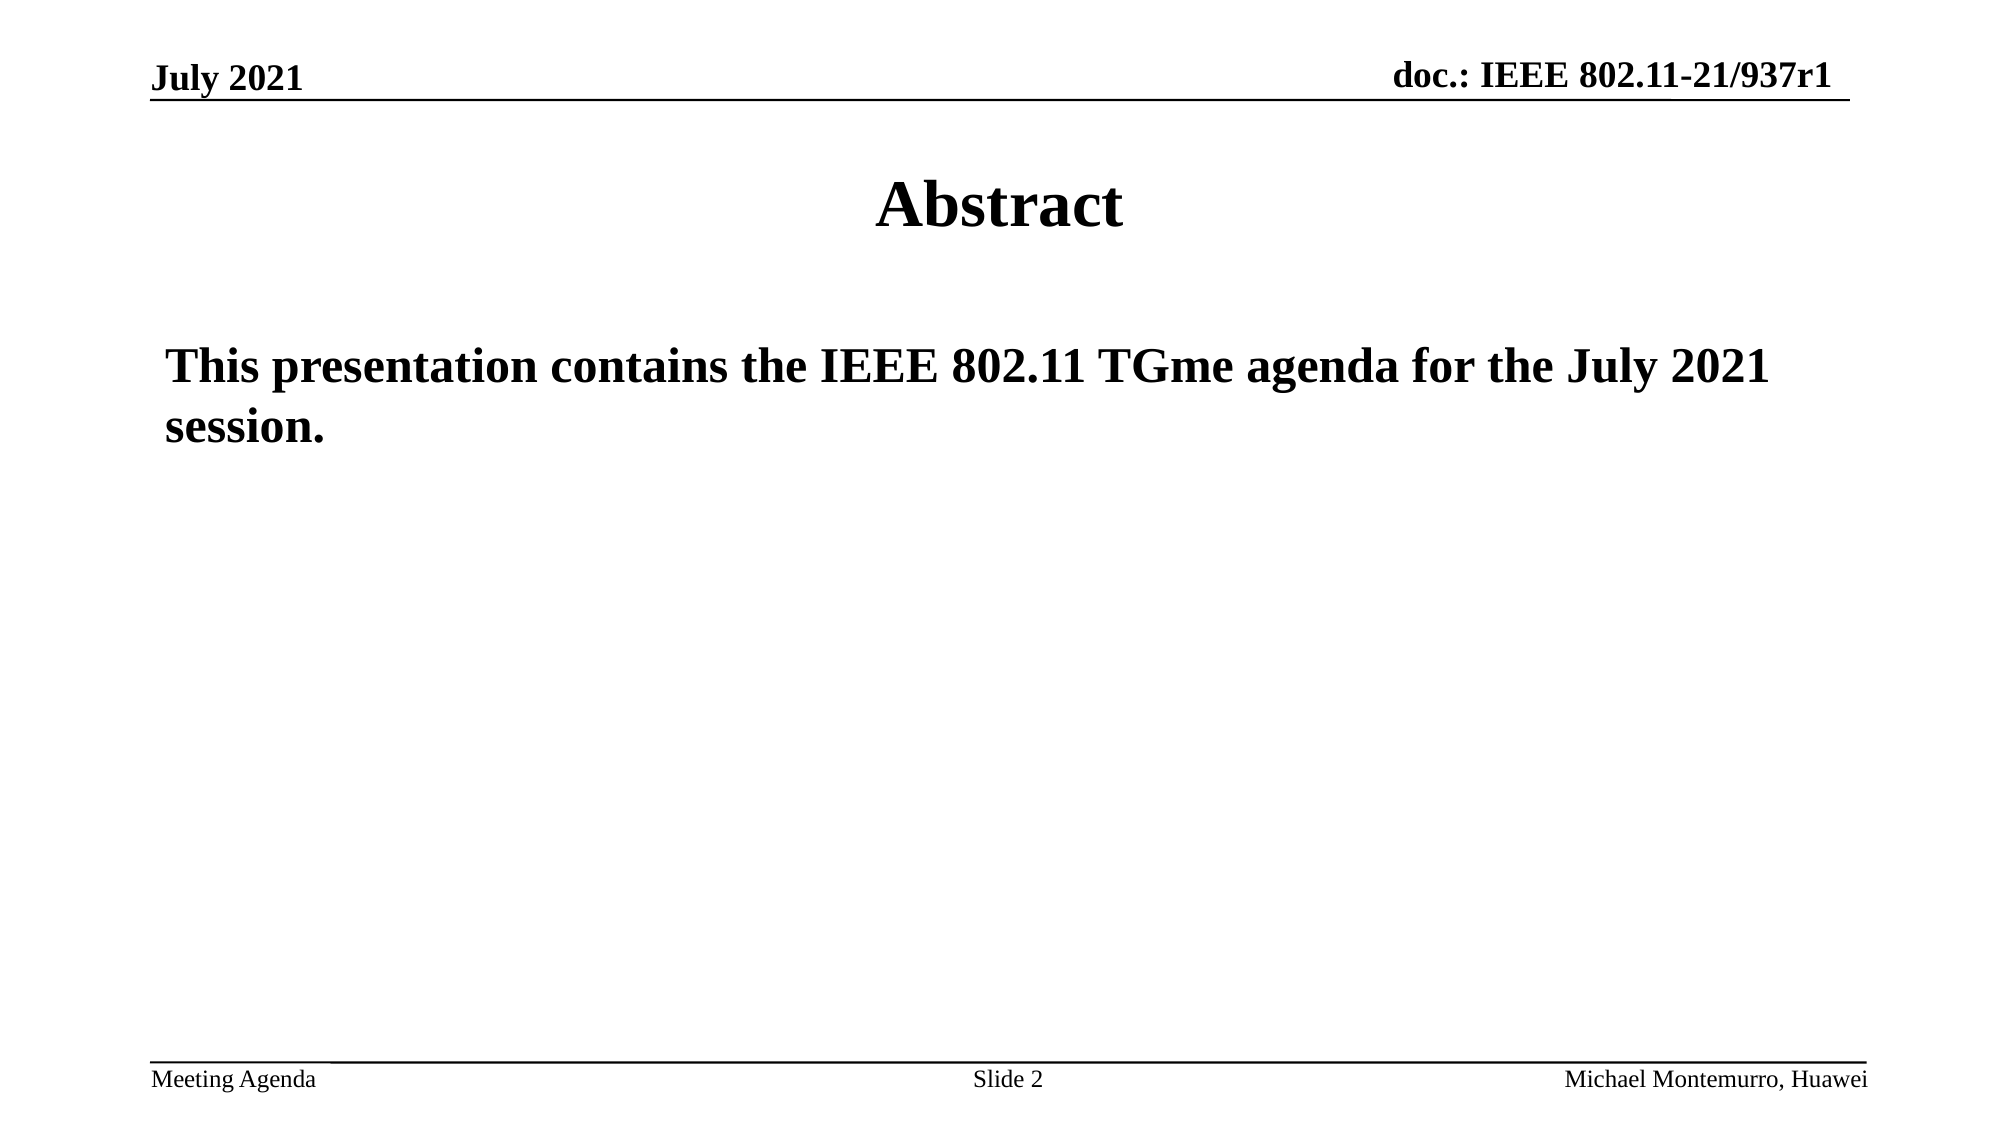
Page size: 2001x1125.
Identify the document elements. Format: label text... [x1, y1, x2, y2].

list This presentation contains the IEEE 802.11 TGme agenda for the July 2021 session. [150, 324, 1850, 1000]
slide_number Slide 2 [972, 1061, 1045, 1093]
title Abstract [150, 112, 1850, 288]
footer Michael Montemurro, Huawei [1266, 1061, 1869, 1093]
